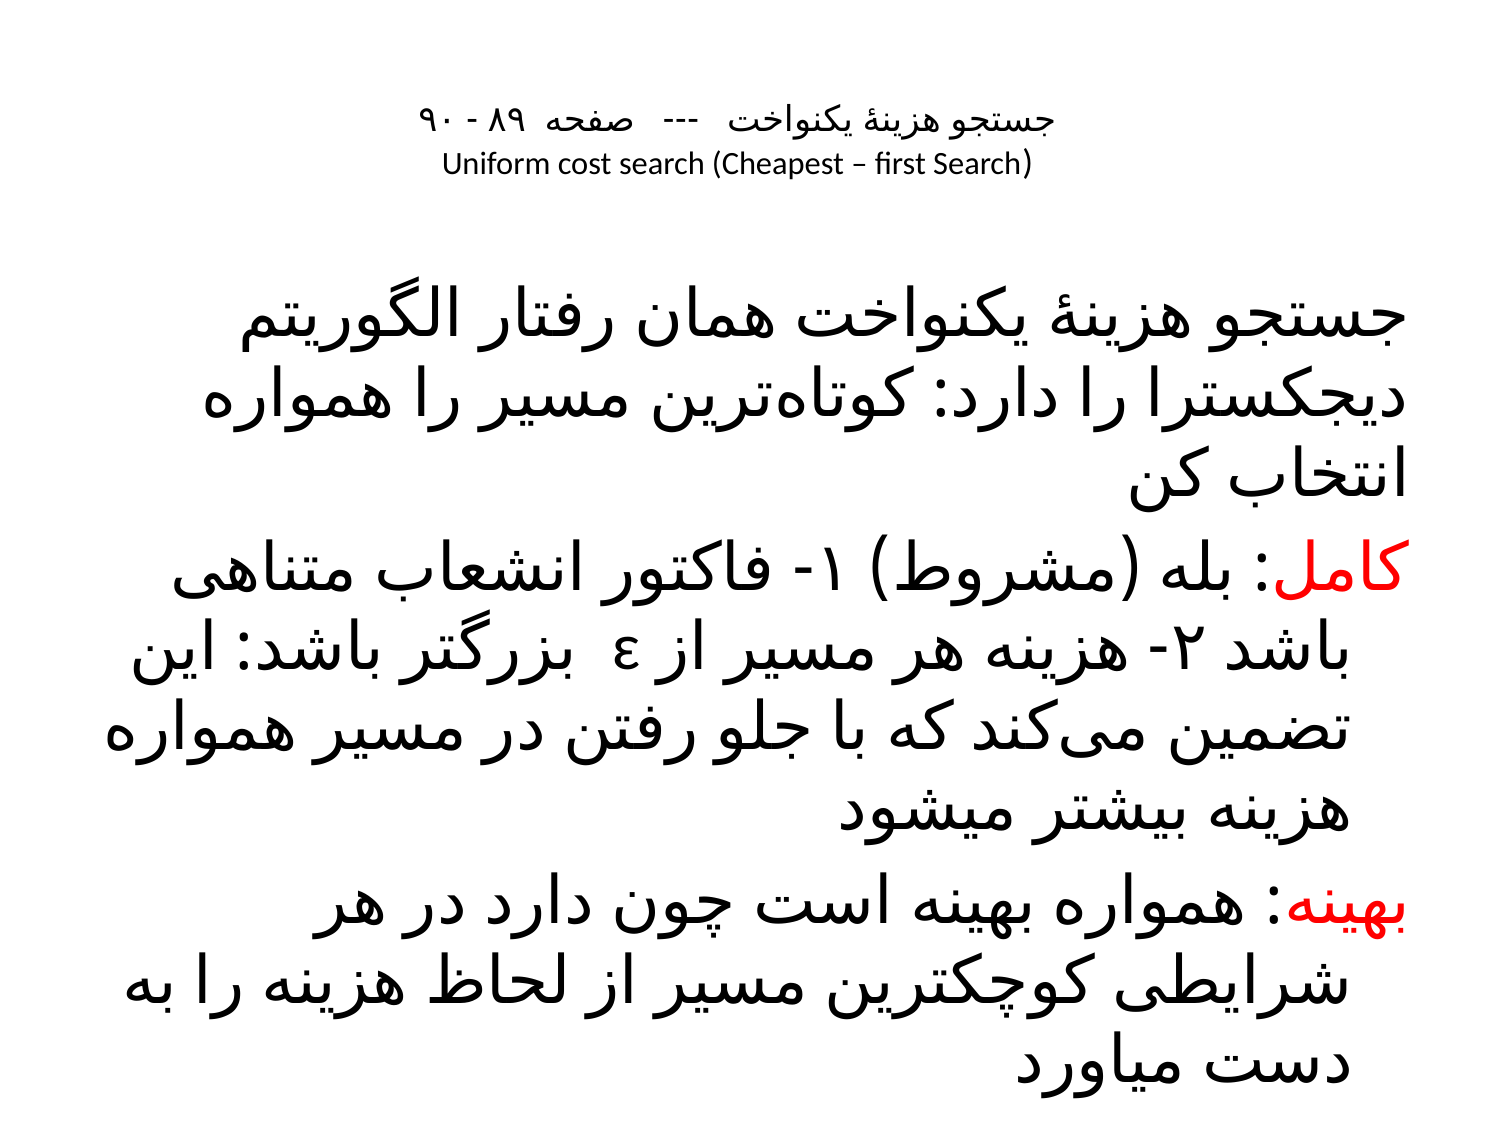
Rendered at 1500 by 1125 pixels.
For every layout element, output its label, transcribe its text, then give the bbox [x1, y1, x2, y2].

title جستجو هزینهٔ یکنواخت --- صفحه ۸۹ - ۹۰ Uniform cost search (Cheapest – first Search) [0, 45, 1475, 233]
list جستجو هزینهٔ یکنواخت همان رفتار الگوریتم دیجکسترا را دارد: کوتاه‌ترین مسیر را همواره انتخاب کن کامل: بله (مشروط) ۱- فاکتور انشعاب متناهی باشد ۲- هزینه هر مسیر از ɛ بزرگتر باشد: این تضمین می‌کند که با جلو رفتن در مسیر همواره هزینه بیشتر میشود بهینه: همواره بهینه است چون دارد در هر شرایطی کوچکترین مسیر از لحاظ هزینه را به دست میاورد [75, 262, 1425, 1005]
